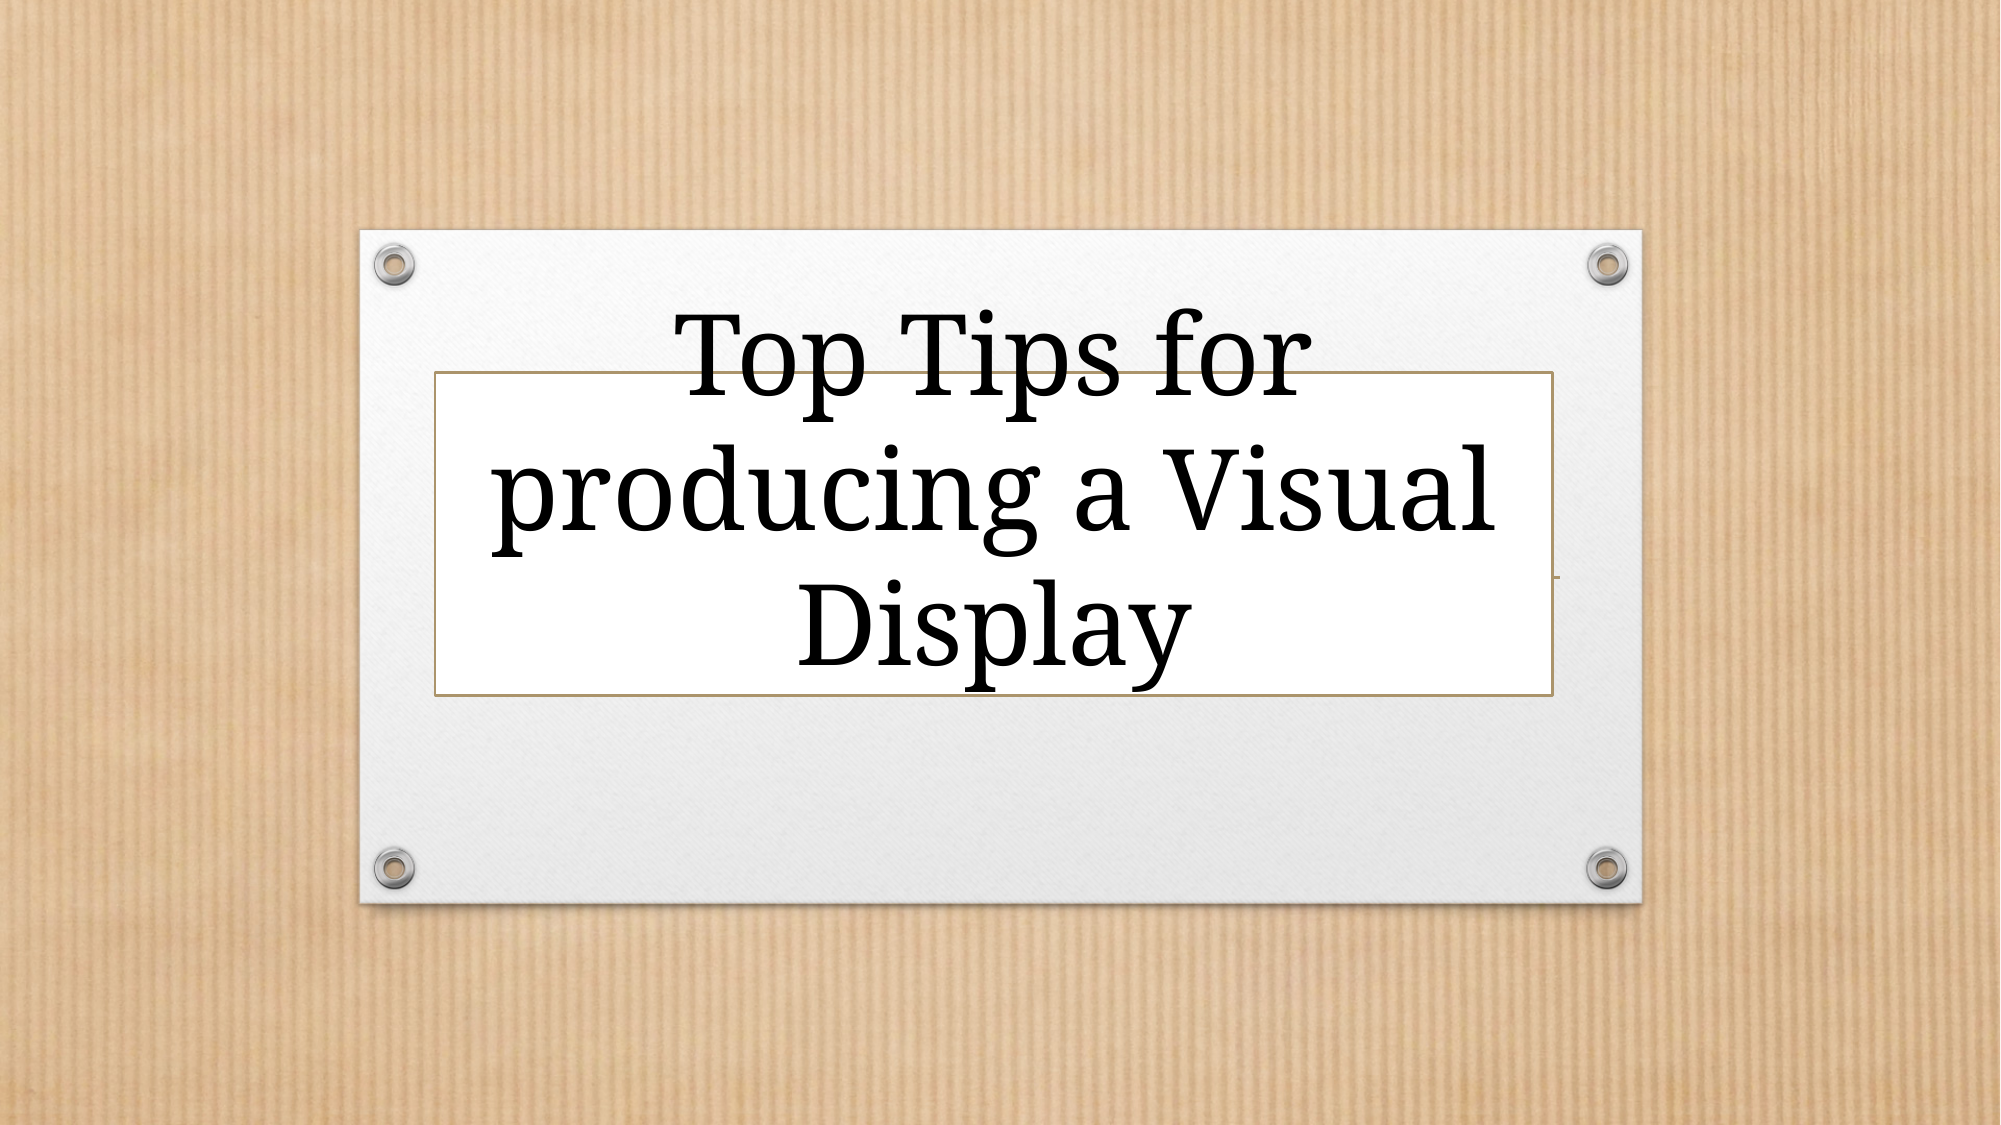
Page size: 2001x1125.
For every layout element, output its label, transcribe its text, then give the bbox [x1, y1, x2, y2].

title Top Tips for producing a Visual Display [434, 371, 1554, 697]
picture [0, 0, 2001, 1125]
